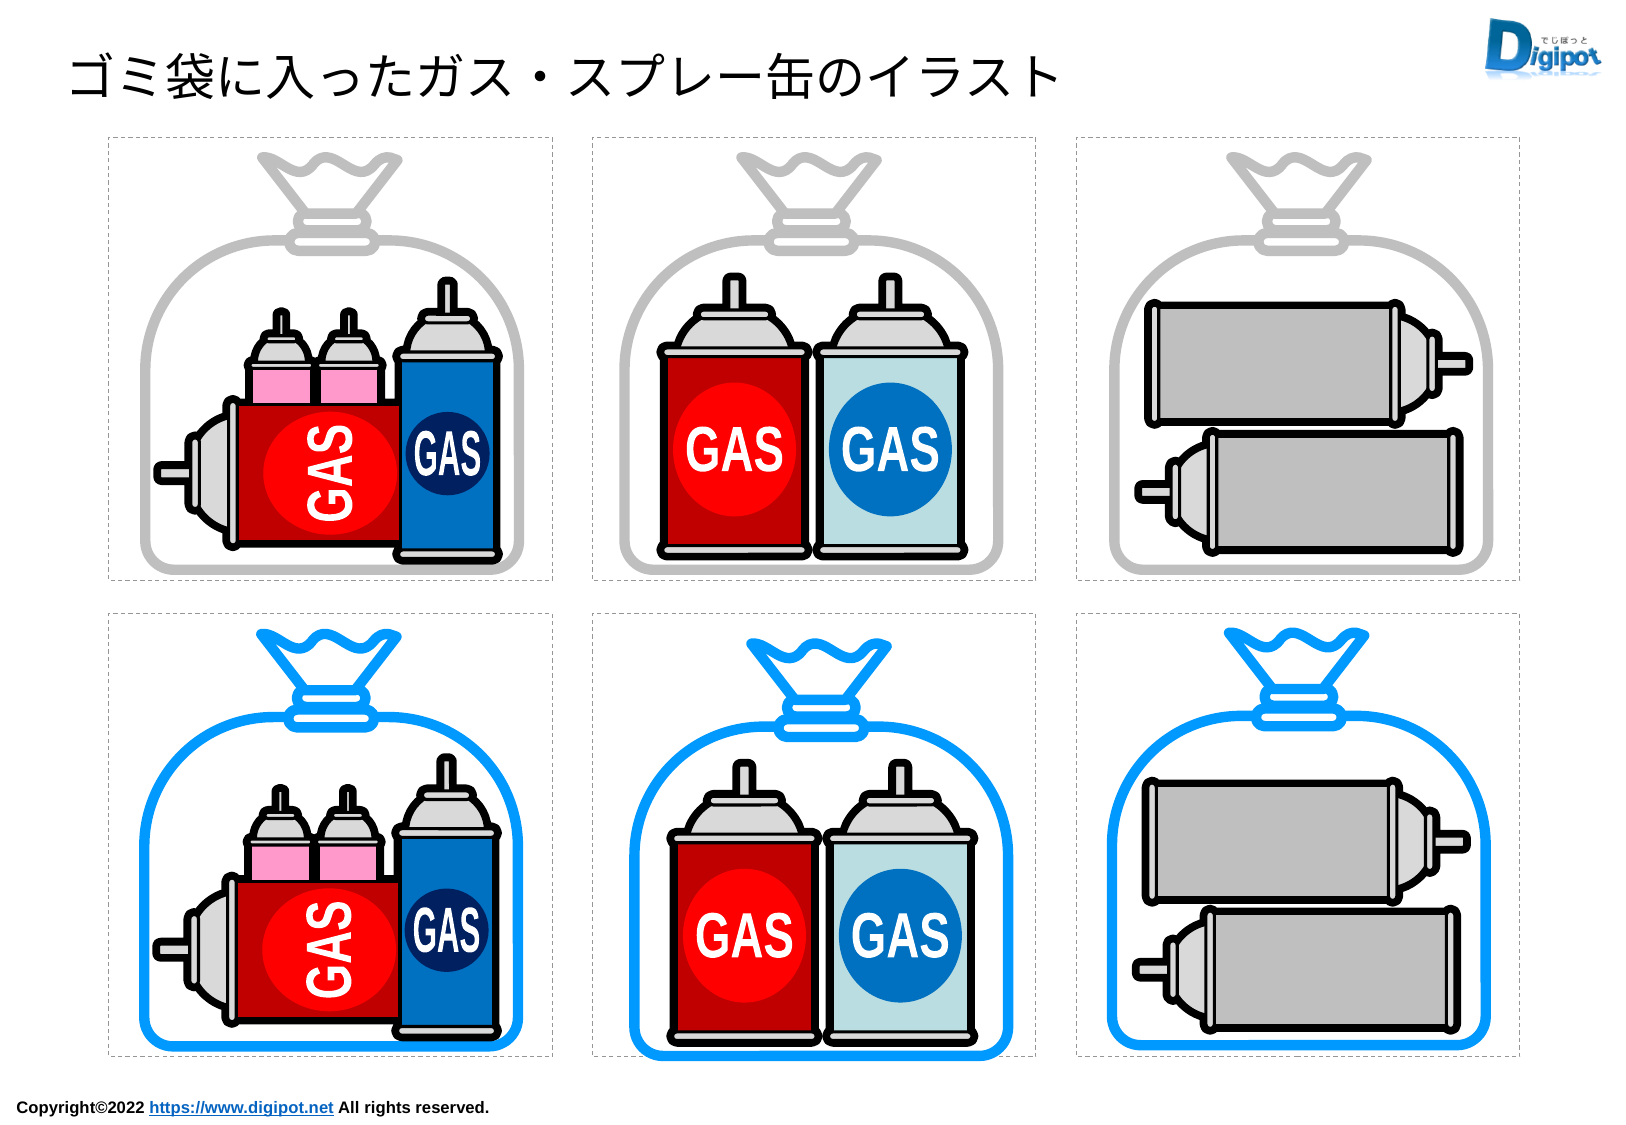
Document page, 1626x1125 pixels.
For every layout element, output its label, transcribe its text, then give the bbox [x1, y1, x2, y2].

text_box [634, 643, 1009, 1056]
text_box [624, 157, 999, 570]
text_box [1114, 157, 1489, 570]
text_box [145, 157, 519, 570]
text_box ゴミ袋に入ったガス・スプレー缶のイラスト [50, 38, 1080, 113]
picture [1485, 18, 1602, 82]
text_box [144, 633, 518, 1047]
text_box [1111, 632, 1486, 1046]
